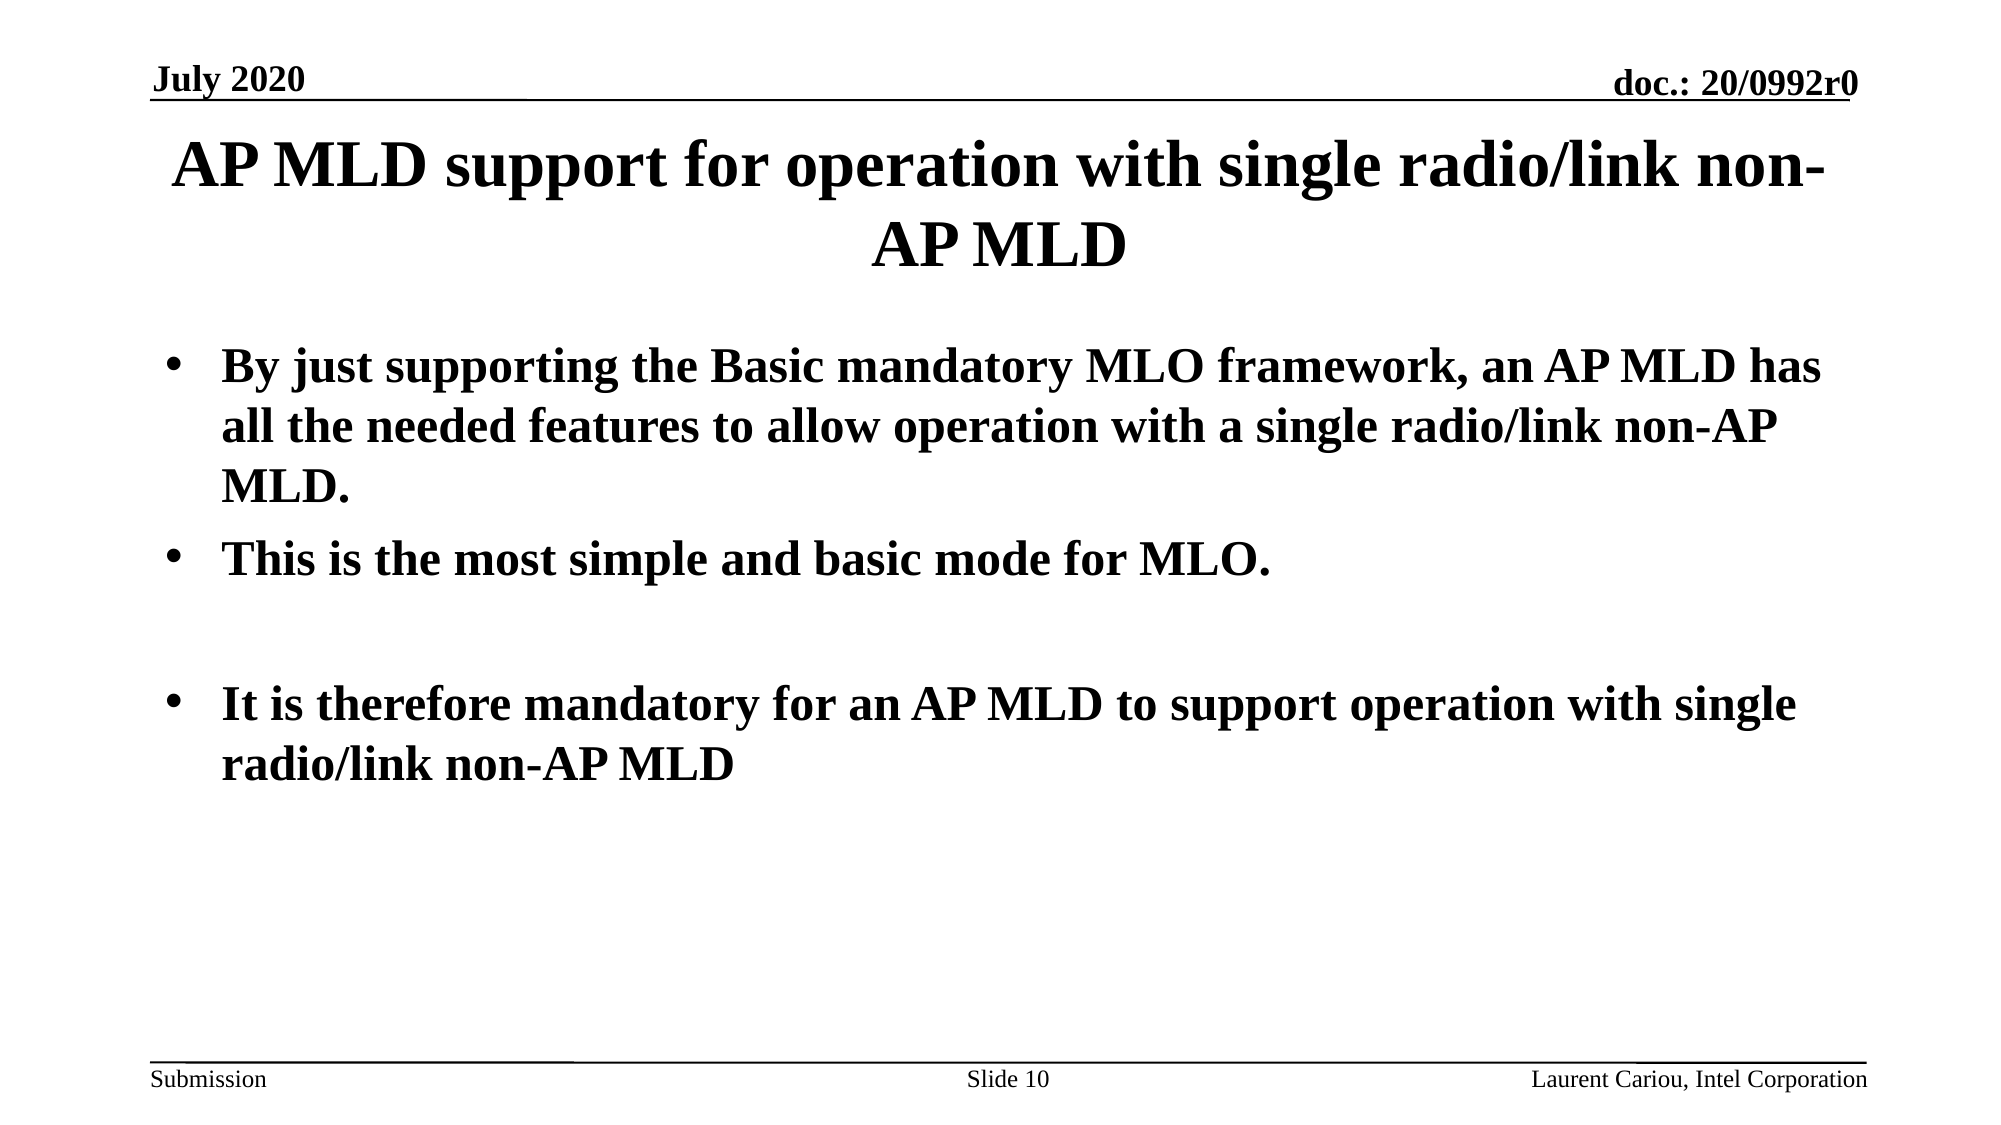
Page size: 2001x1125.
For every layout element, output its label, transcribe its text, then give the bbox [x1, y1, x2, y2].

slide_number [152, 54, 563, 100]
title AP MLD support for operation with single radio/link non-AP MLD [149, 112, 1850, 288]
list By just supporting the Basic mandatory MLO framework, an AP MLD has all the needed features to allow operation with a single radio/link non-AP MLD. This is the most simple and basic mode for MLO. It is therefore mandatory for an AP MLD to support operation with single radio/link non-AP MLD [149, 325, 1850, 1001]
footer Laurent Cariou, Intel Corporation [1171, 1061, 1869, 1093]
slide_number Slide 10 [950, 1061, 1067, 1123]
